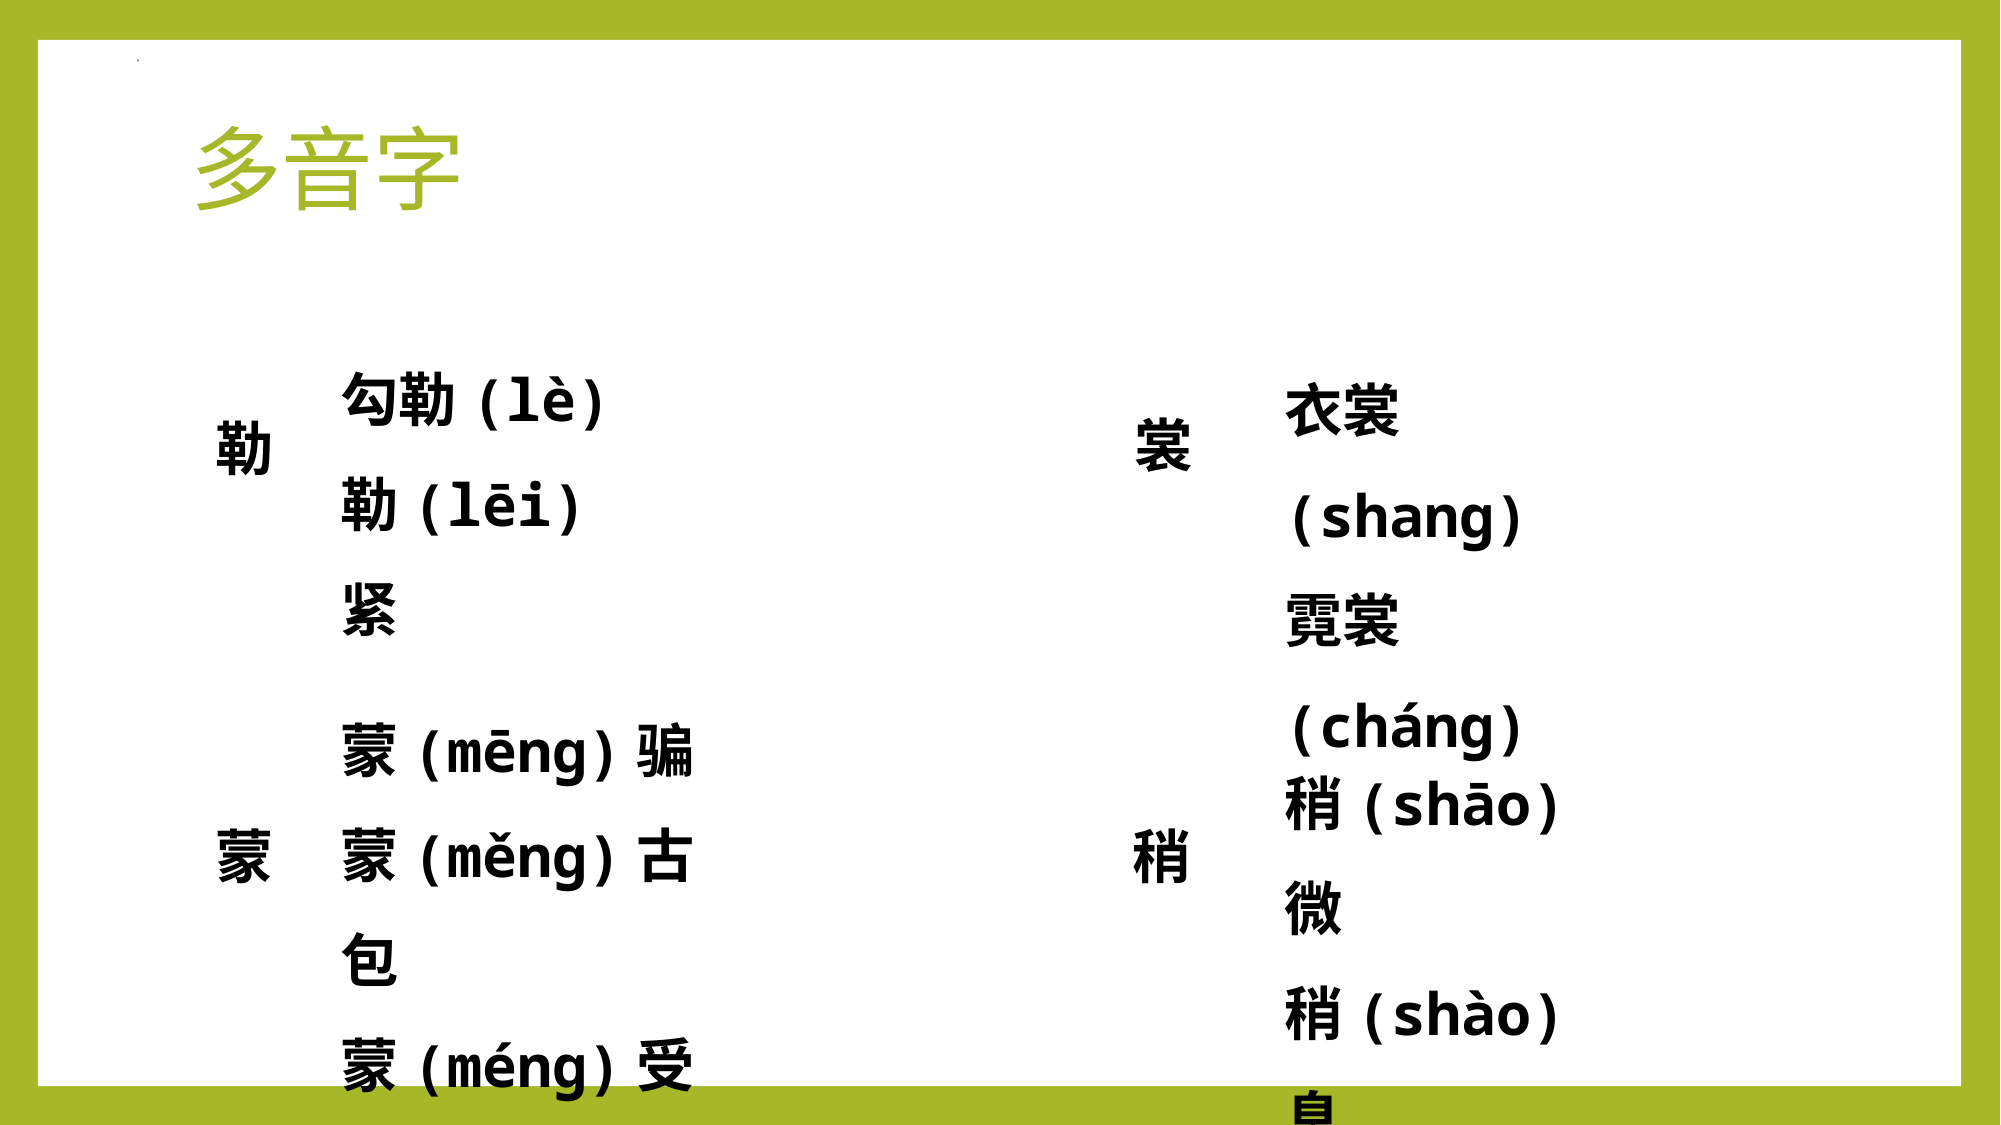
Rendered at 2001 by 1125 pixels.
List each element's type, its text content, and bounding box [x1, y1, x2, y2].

text_box 蒙 [200, 777, 304, 898]
text_box 衣裳(shang) 霓裳(cháng) [1269, 331, 1641, 767]
title 多音字 [175, 63, 1796, 286]
text_box 稍(shāo)微 稍(shào)息 [1269, 724, 1618, 1125]
text_box 裳 [1119, 366, 1236, 487]
text_box 勾勒(lè) 勒(lēi)紧 [325, 320, 644, 651]
text_box 稍 [1117, 777, 1236, 898]
text_box 勒 [200, 369, 304, 535]
text_box 蒙(mēng)骗 蒙(měng)古包 蒙(méng)受 [325, 671, 749, 1106]
